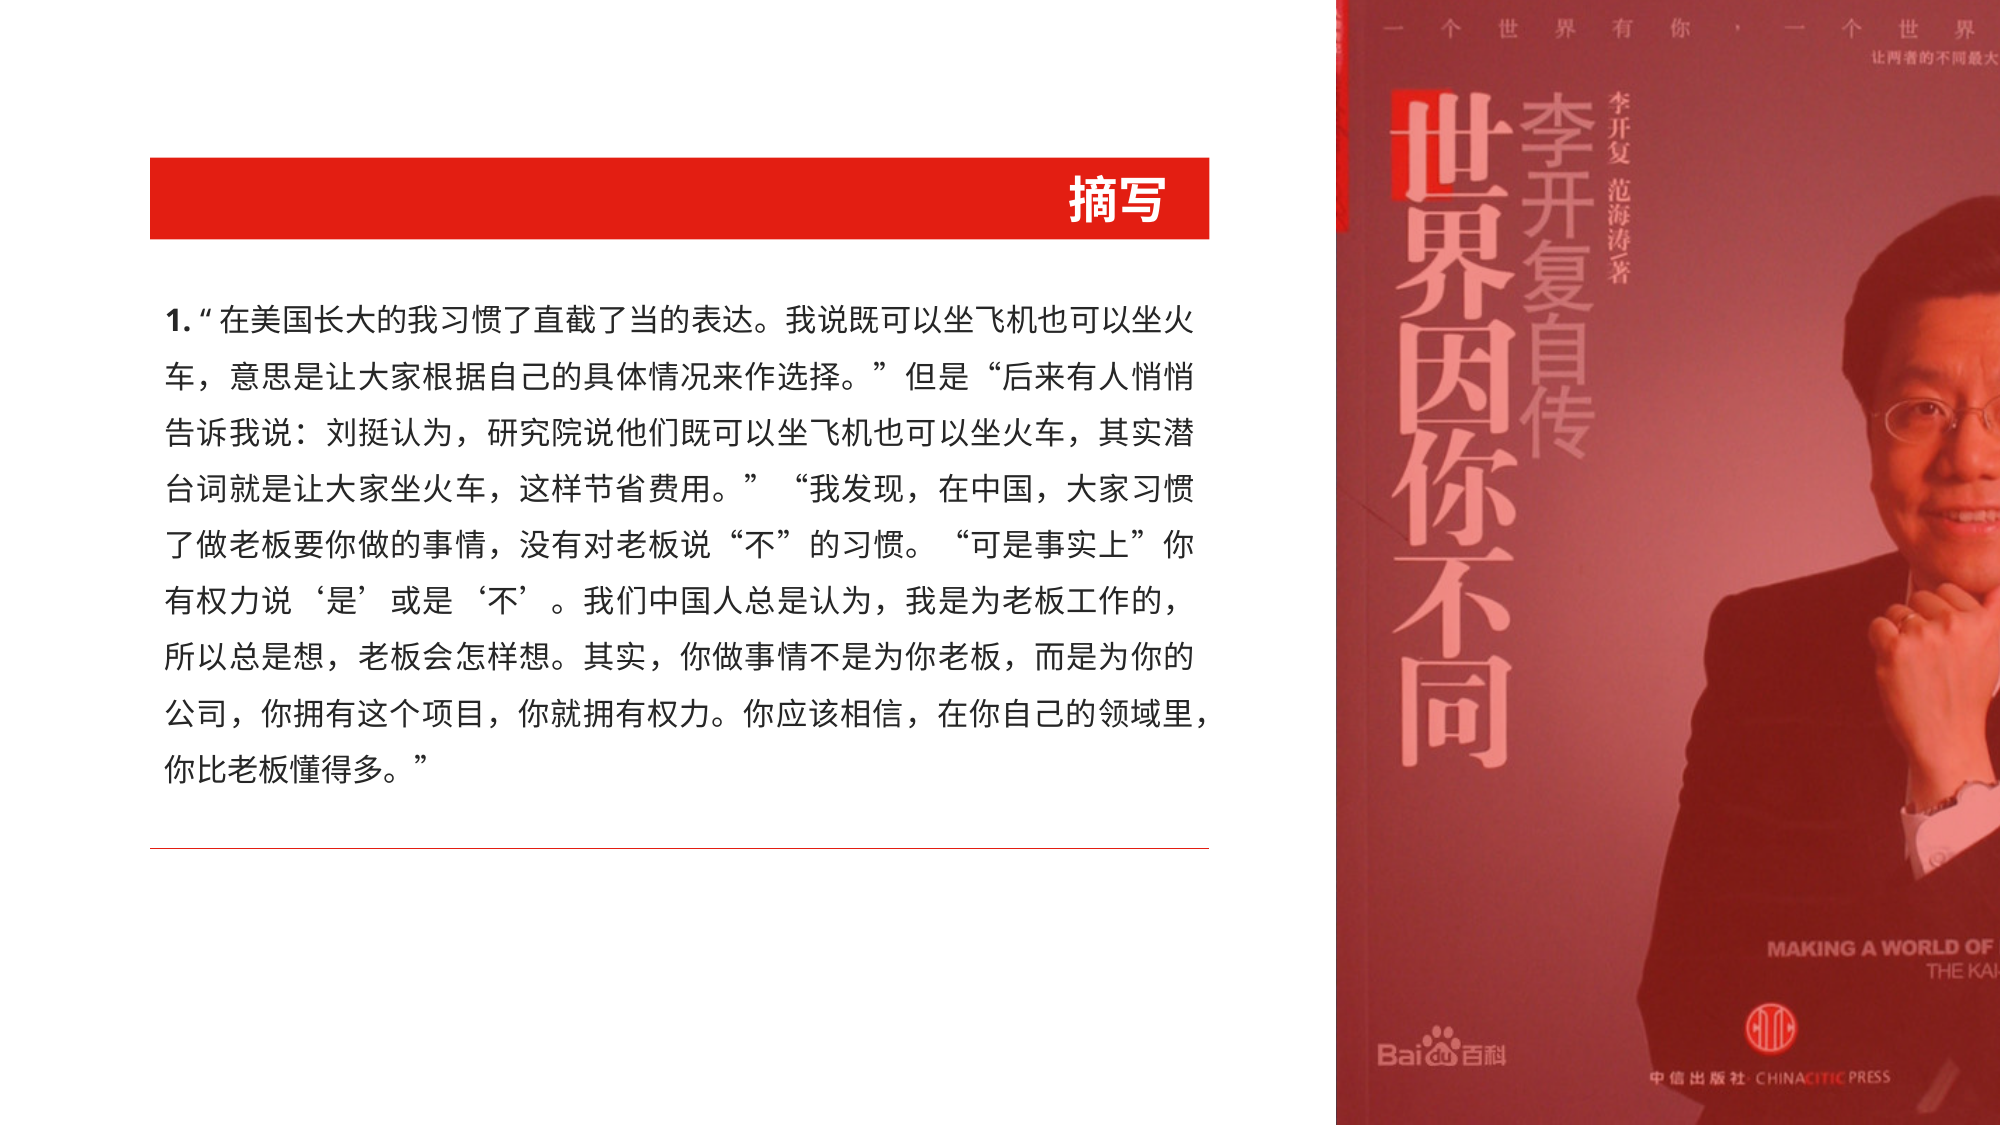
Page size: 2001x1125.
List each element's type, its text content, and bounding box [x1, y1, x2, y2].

text_box 1. “在美国长大的我习惯了直截了当的表达。我说既可以坐飞机也可以坐火车，意思是让大家根据自己的具体情况来作选择。”但是“后来有人悄悄告诉我说：刘挺认为，研究院说他们既可以坐飞机也可以坐火车，其实潜台词就是让大家坐火车，这样节省费用。”“我发现，在中国，大家习惯了做老板要你做的事情，没有对老板说“不”的习惯。“可是事实上”你有权力说‘是’或是‘不’。我们中国人总是认为，我是为老板工作的，所以总是想，老板会怎样想。其实，你做事情不是为你老板，而是为你的公司，你拥有这个项目，你就拥有权力。你应该相信，在你自己的领域里，你比老板懂得多。” [150, 274, 1210, 795]
text_box 摘写 [1054, 161, 1184, 237]
picture [1336, 0, 2000, 1125]
text_box [149, 157, 1210, 240]
